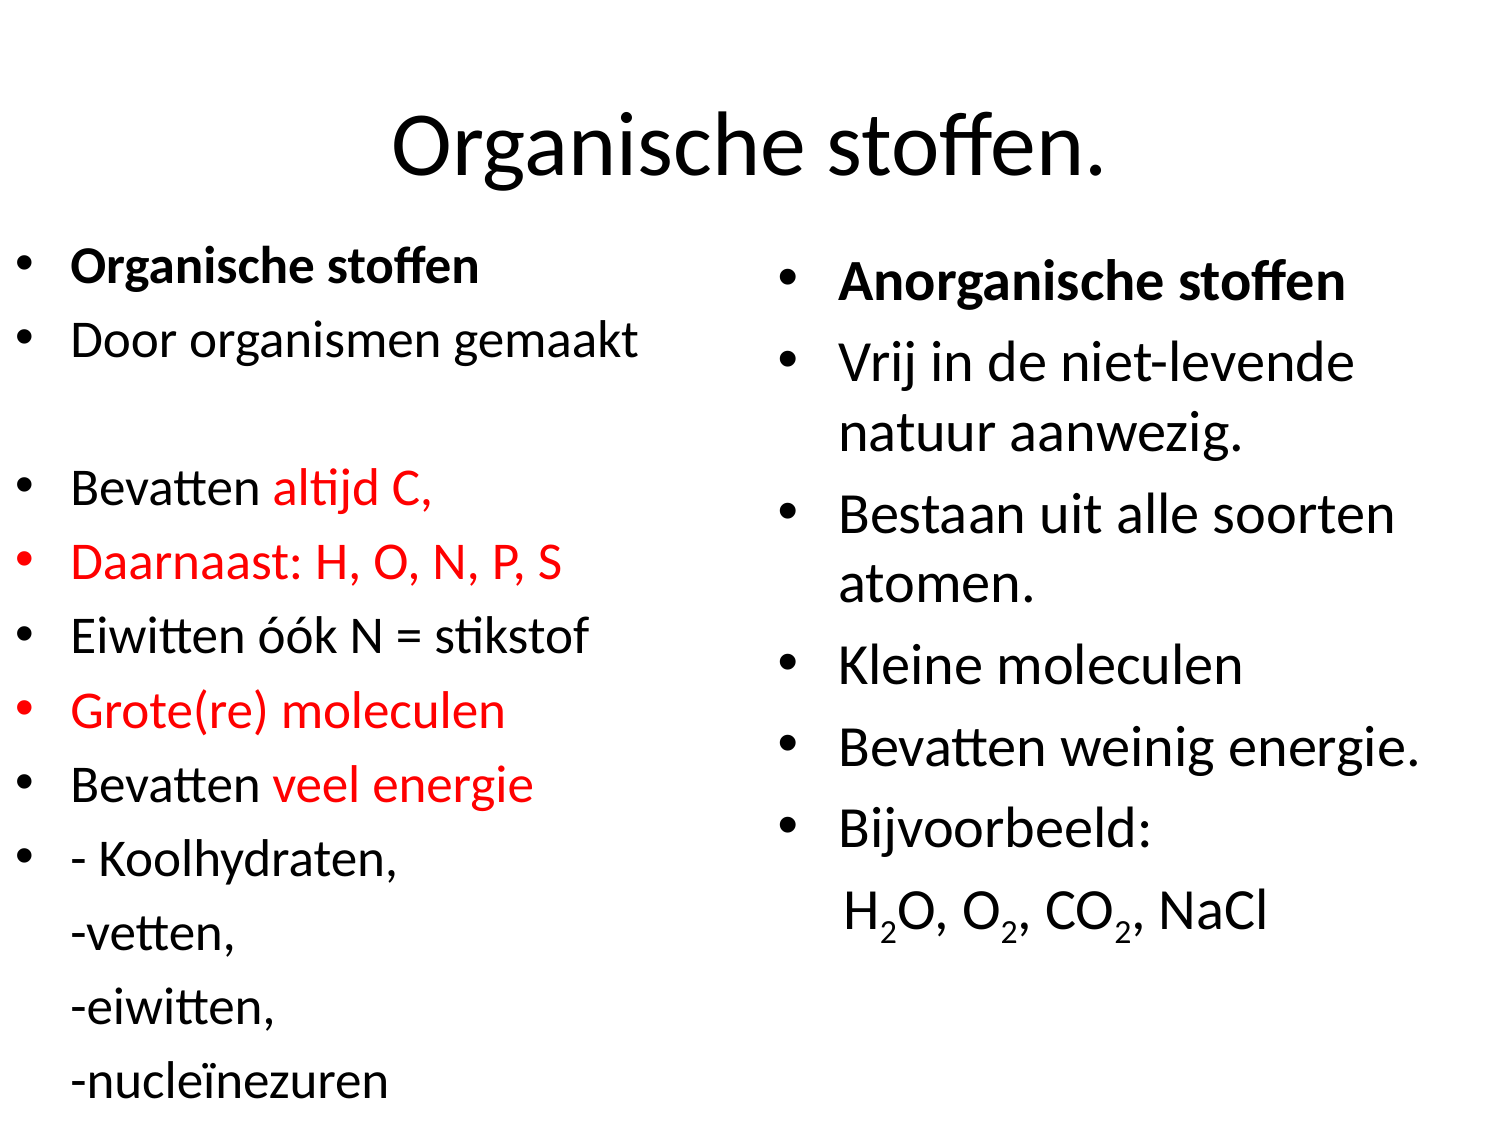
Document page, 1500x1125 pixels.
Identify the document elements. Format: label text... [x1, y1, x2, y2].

list Organische stoffen Door organismen gemaakt Bevatten altijd C, Daarnaast: H, O, N, P, S Eiwitten óók N = stikstof Grote(re) moleculen Bevatten veel energie - Koolhydraten, -vetten, -eiwitten, -nucleïnezuren [0, 222, 738, 1125]
list Anorganische stoffen Vrij in de niet-levende natuur aanwezig. Bestaan uit alle soorten atomen. Kleine moleculen Bevatten weinig energie. Bijvoorbeeld: H2O, O2, CO2, NaCl [762, 234, 1500, 1005]
title Organische stoffen. [75, 45, 1425, 233]
